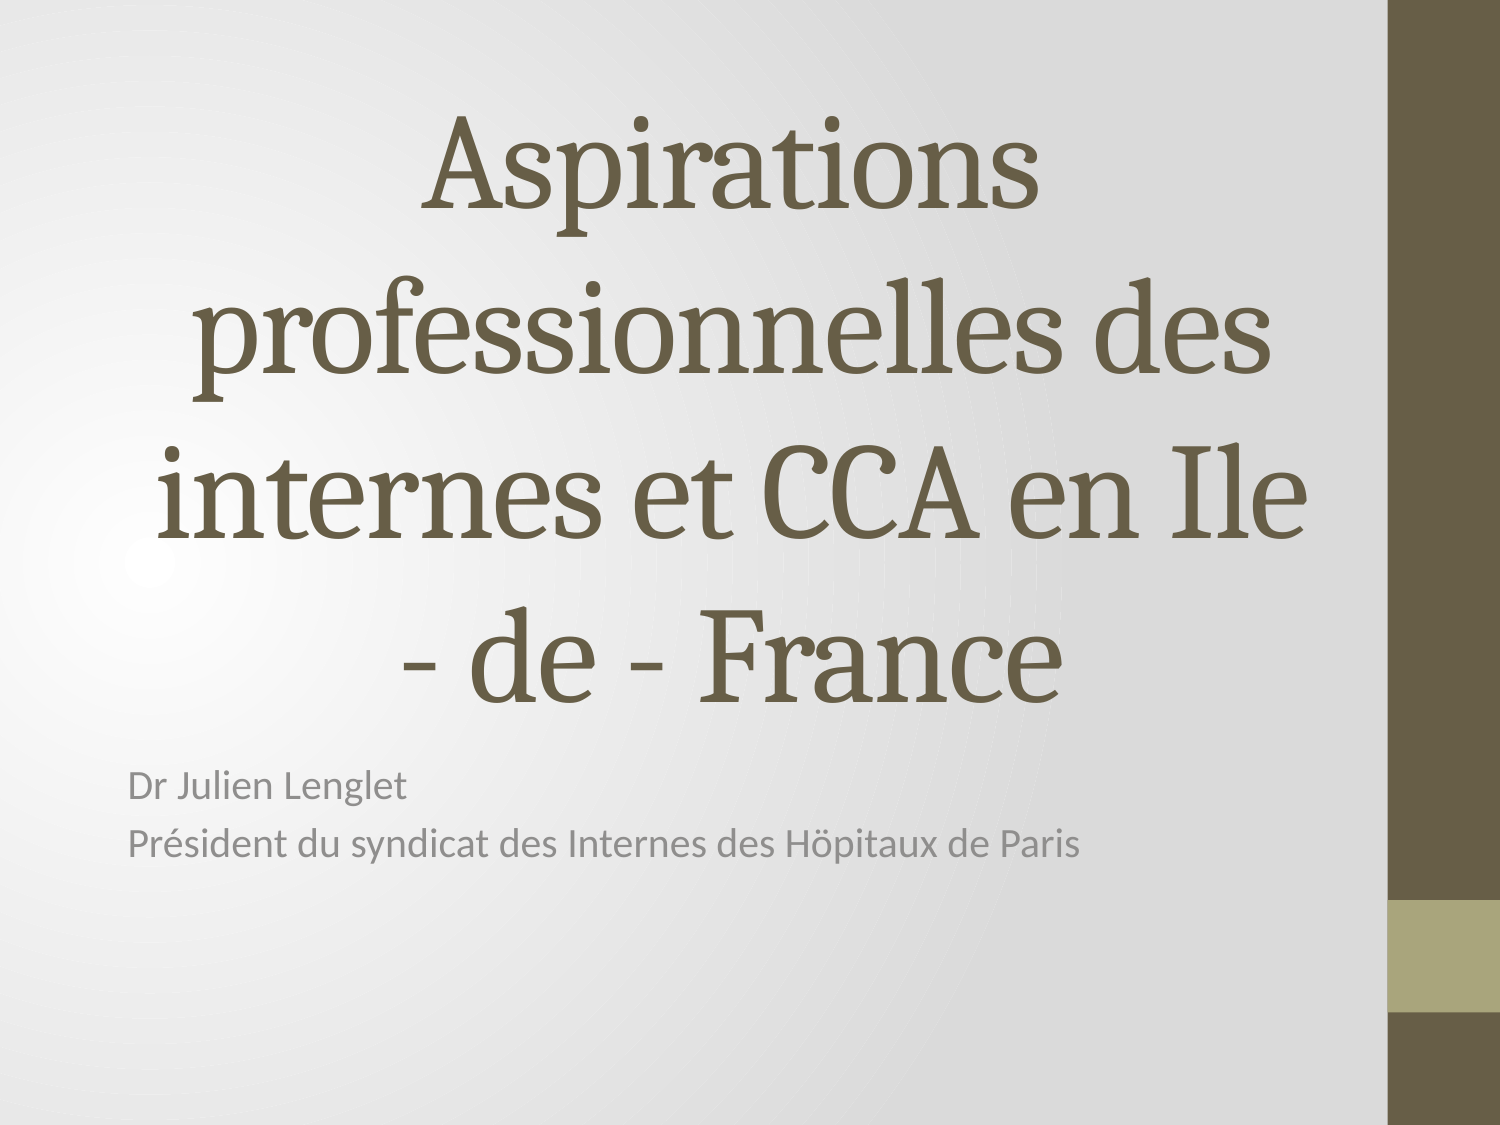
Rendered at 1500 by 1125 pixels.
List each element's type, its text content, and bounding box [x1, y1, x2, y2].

title Aspirations professionnelles des internes et CCA en Ile - de - France [112, 312, 1350, 738]
subtitle Dr Julien Lenglet Président du syndicat des Internes des Höpitaux de Paris [112, 750, 1173, 925]
